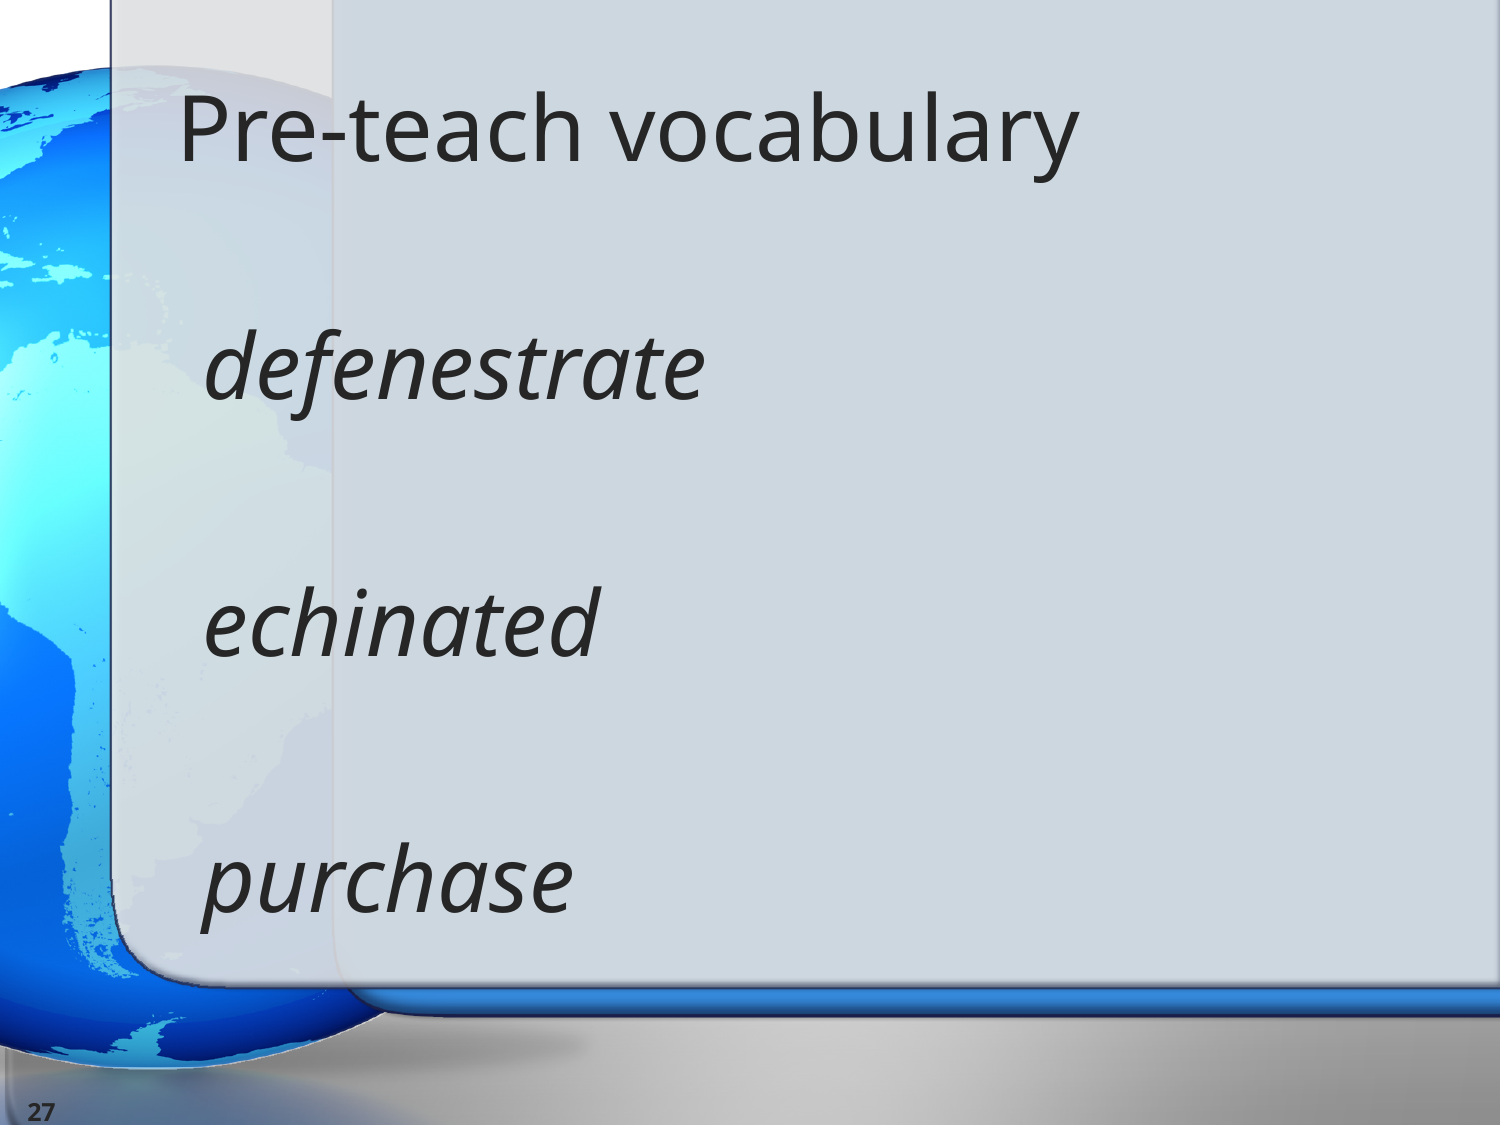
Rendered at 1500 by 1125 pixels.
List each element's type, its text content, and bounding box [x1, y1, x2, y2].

list defenestrate echinated purchase [187, 299, 1462, 988]
picture [0, 1, 1500, 1125]
title Pre-teach vocabulary [161, 68, 1500, 182]
slide_number 27 [12, 1088, 363, 1125]
